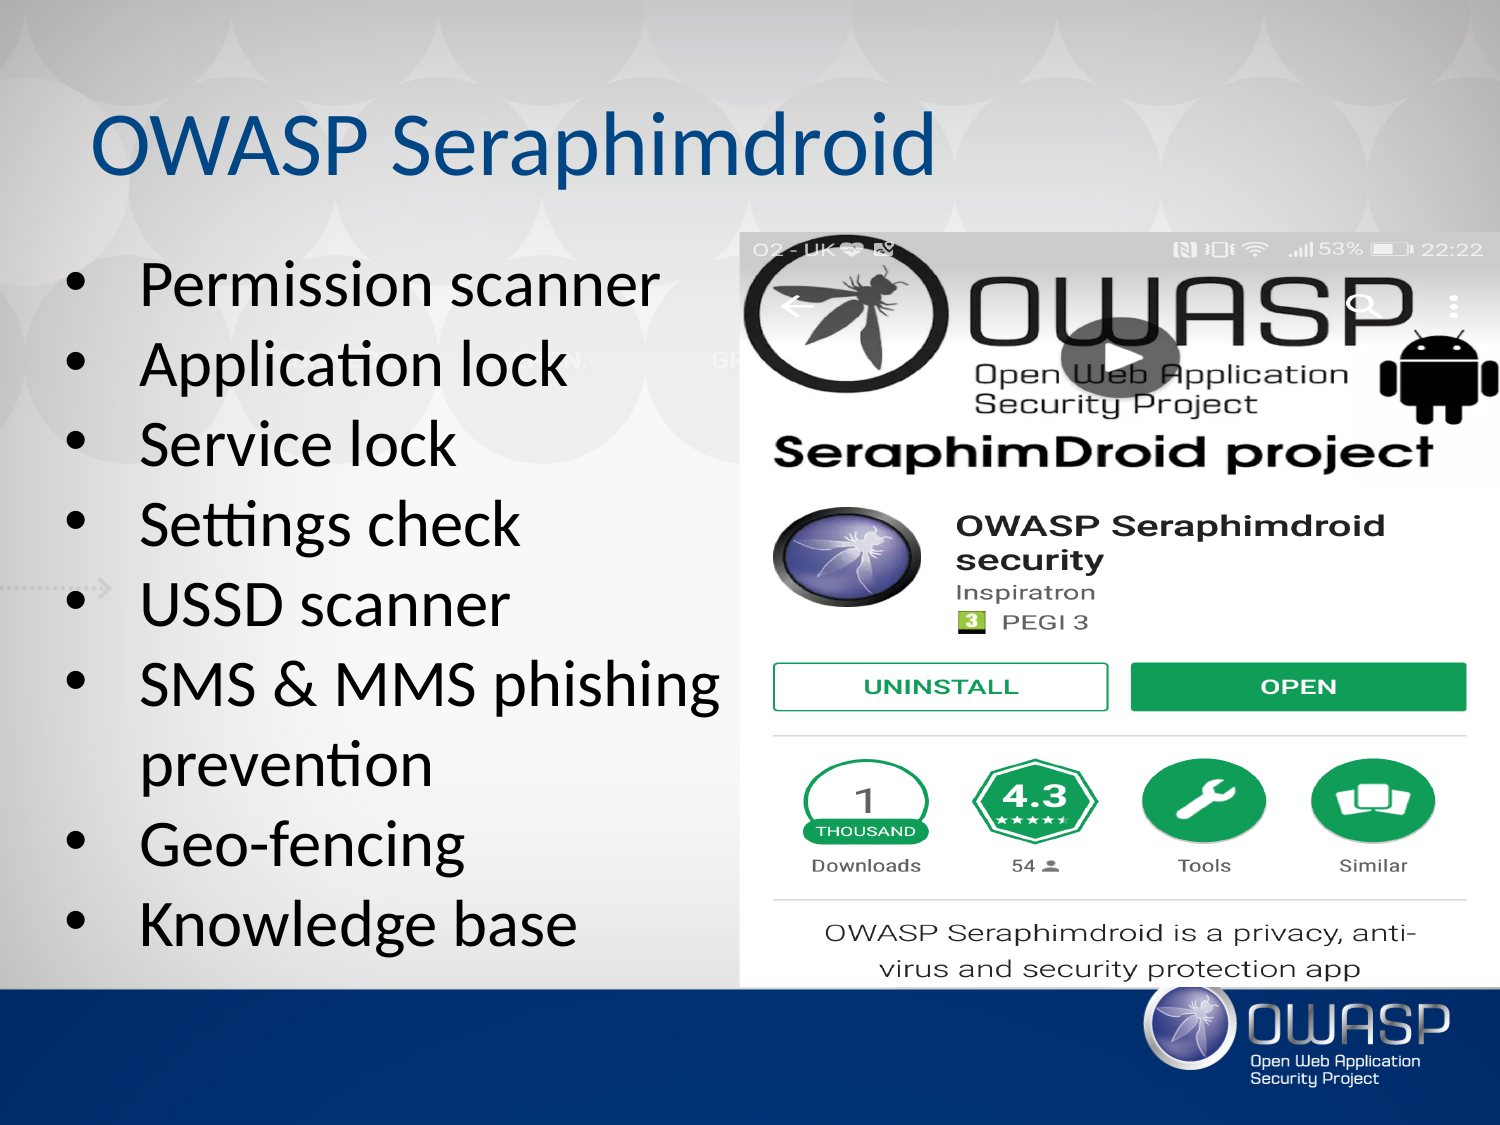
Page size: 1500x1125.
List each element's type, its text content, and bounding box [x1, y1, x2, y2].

picture [0, 0, 1500, 1125]
text_box Permission scanner Application lock Service lock Settings check USSD scanner SMS & MMS phishing prevention Geo-fencing Knowledge base [49, 232, 737, 967]
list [739, 232, 1500, 987]
title OWASP Seraphimdroid [75, 45, 1425, 232]
